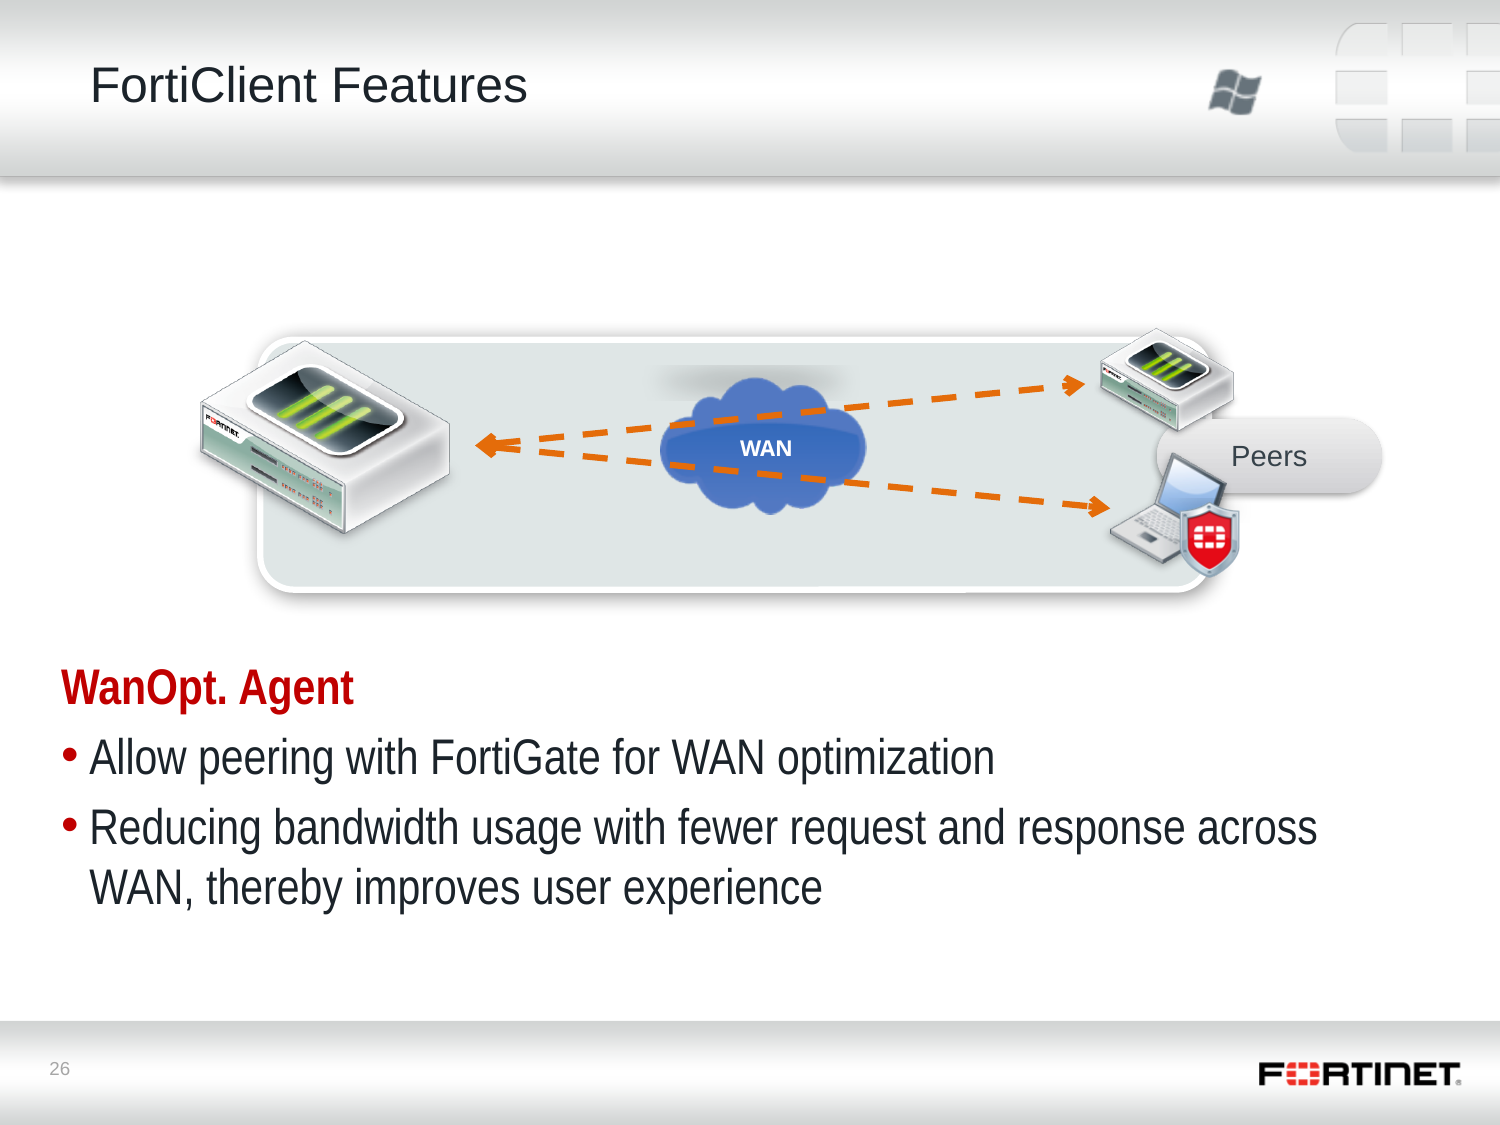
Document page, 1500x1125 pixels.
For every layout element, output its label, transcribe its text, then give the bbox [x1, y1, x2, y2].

title FortiClient Features [75, 45, 1425, 138]
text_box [474, 445, 1108, 509]
text_box [260, 518, 1191, 590]
picture [0, 0, 1500, 1125]
text_box Peers [1229, 417, 1383, 495]
text_box [476, 339, 1079, 382]
list WanOpt. Agent Allow peering with FortiGate for WAN optimization Reducing bandwidth usage with fewer request and response across WAN, thereby improves user experience [46, 647, 1426, 928]
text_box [474, 383, 1079, 444]
